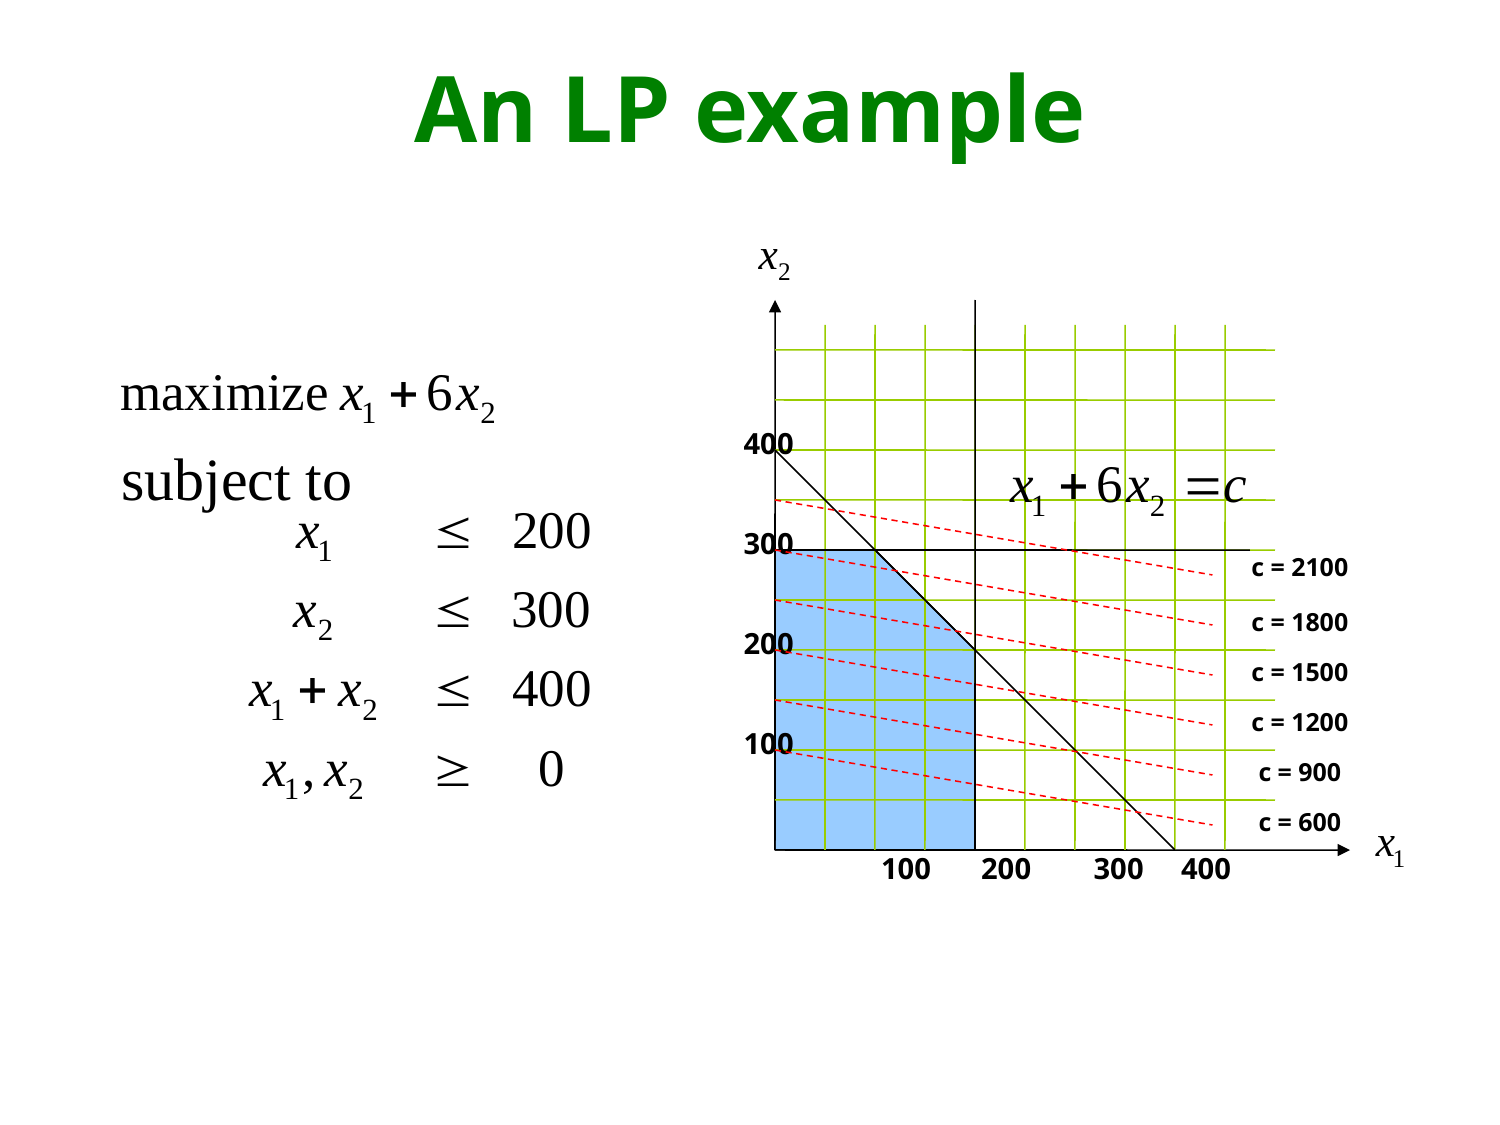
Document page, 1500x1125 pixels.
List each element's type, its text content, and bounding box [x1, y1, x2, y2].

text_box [113, 444, 365, 526]
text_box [999, 449, 1257, 526]
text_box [112, 357, 506, 433]
title An LP example [74, 12, 1426, 201]
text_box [699, 225, 1411, 901]
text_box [238, 494, 602, 813]
